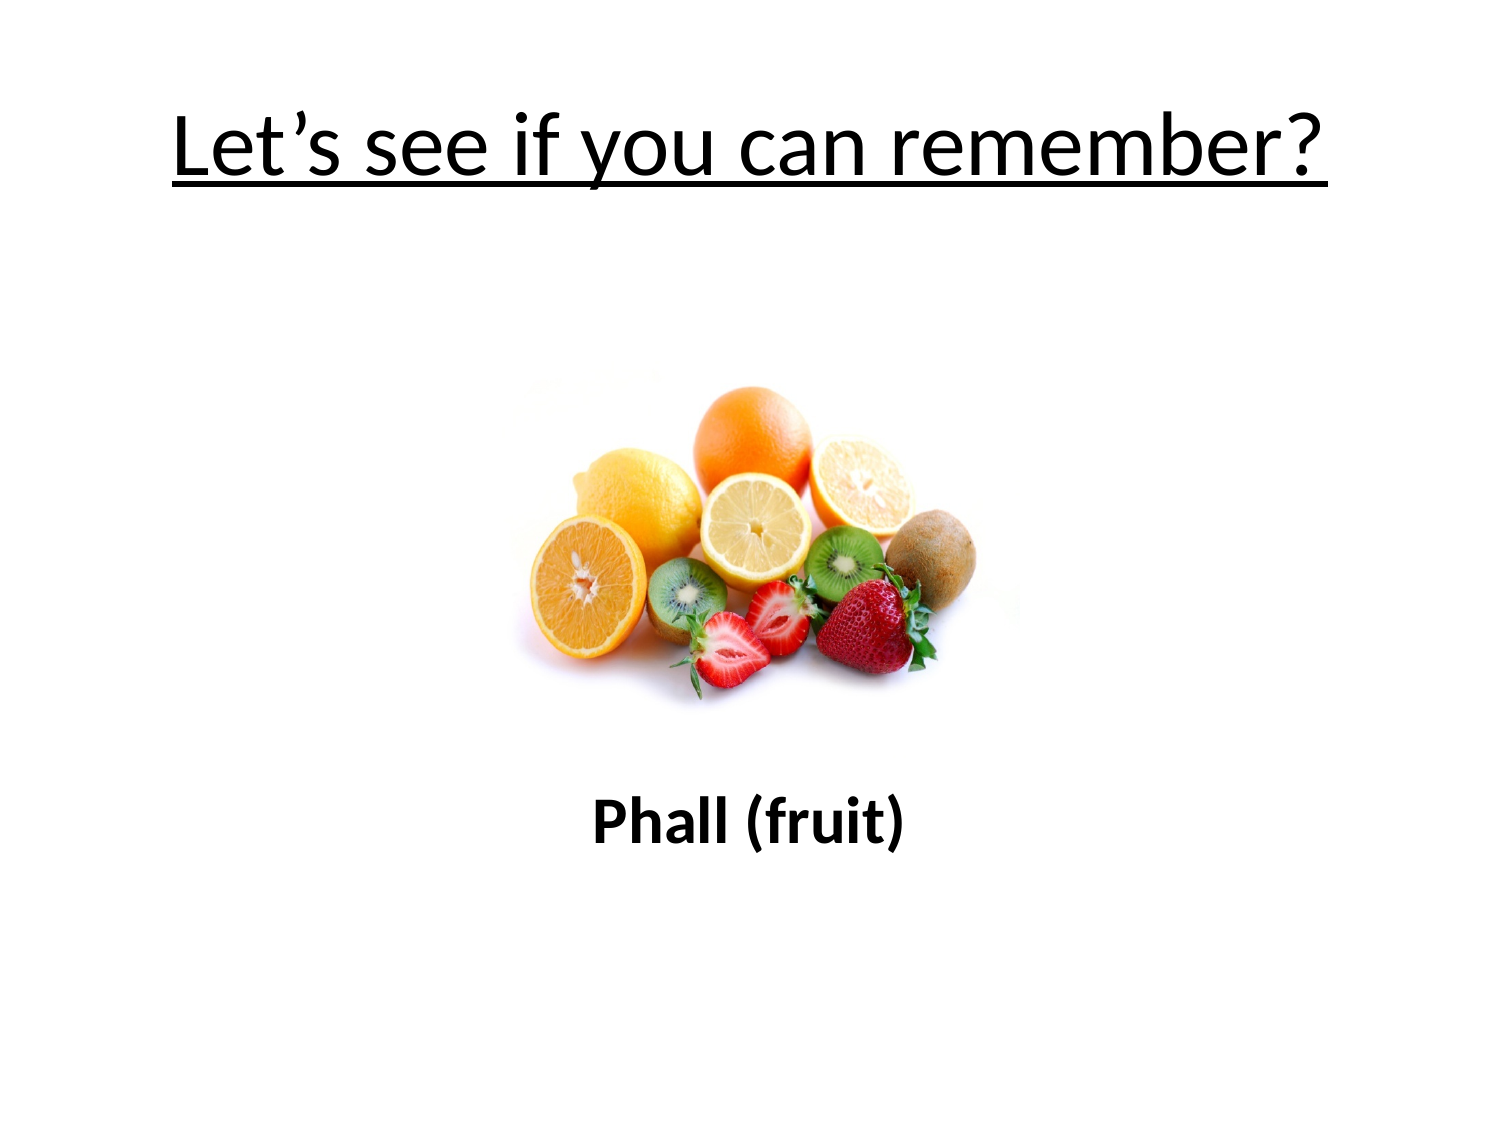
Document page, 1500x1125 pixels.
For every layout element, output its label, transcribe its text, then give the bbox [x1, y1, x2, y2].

text_box Phall (fruit) [374, 509, 1125, 944]
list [480, 339, 1020, 758]
title Let’s see if you can remember? [75, 45, 1425, 233]
